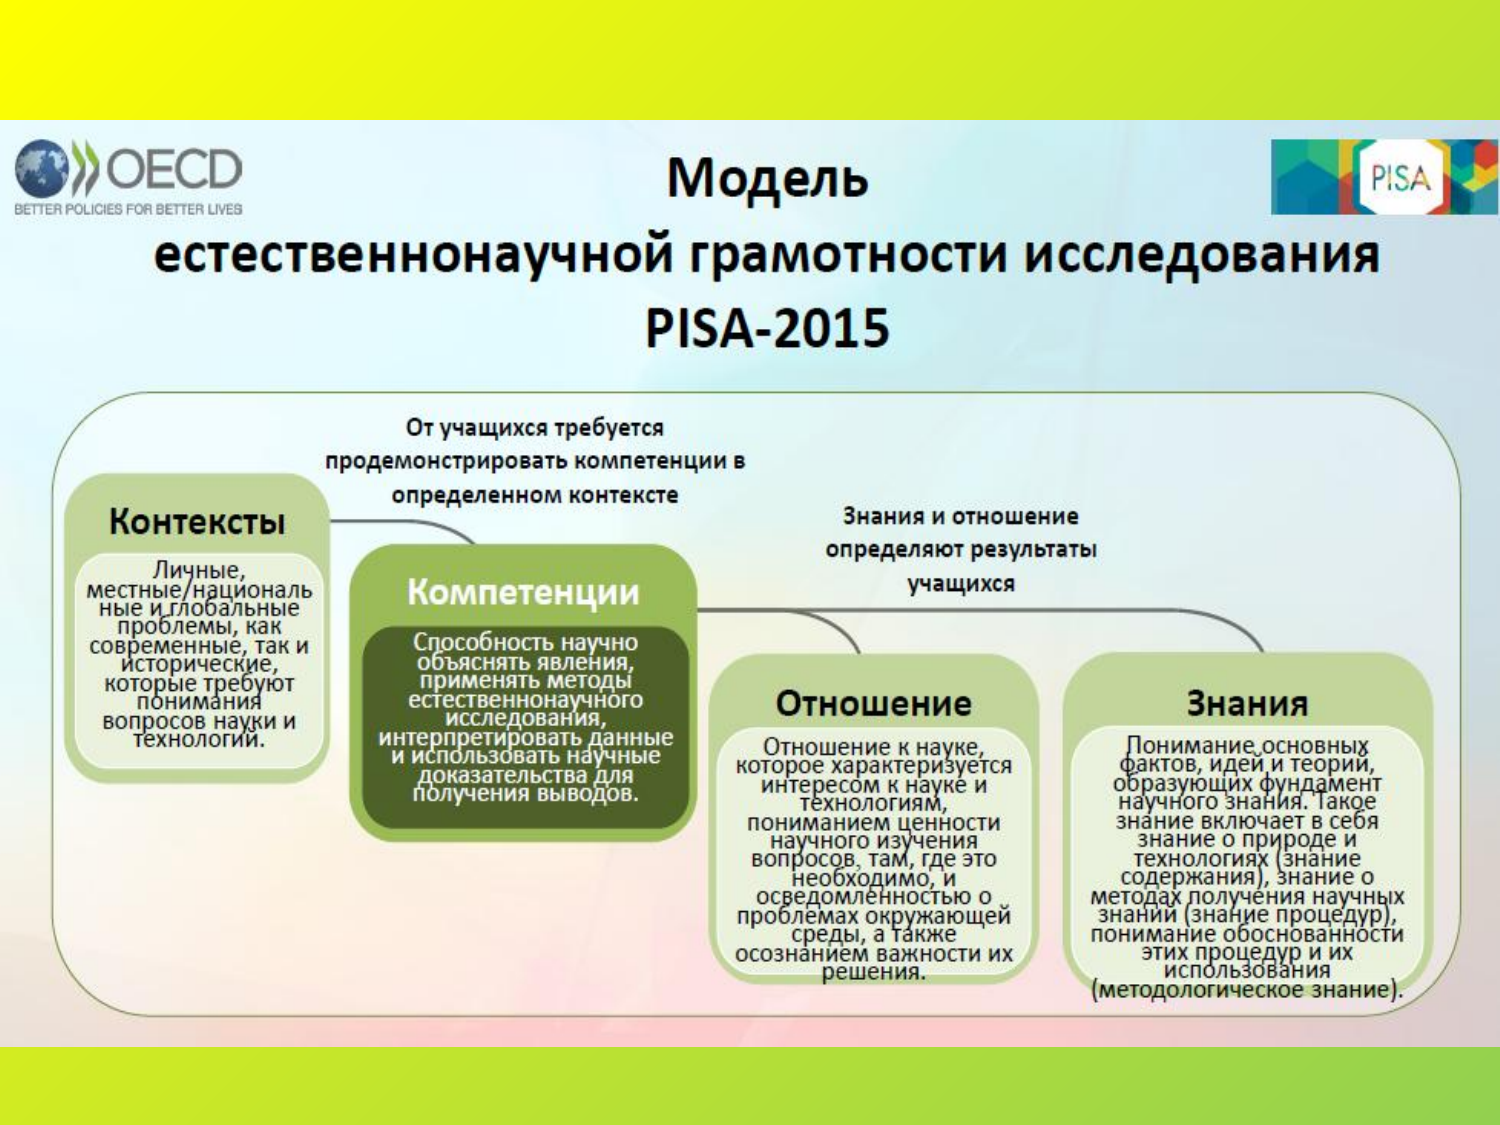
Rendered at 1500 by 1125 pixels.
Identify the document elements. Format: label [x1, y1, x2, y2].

picture [0, 120, 1500, 1048]
